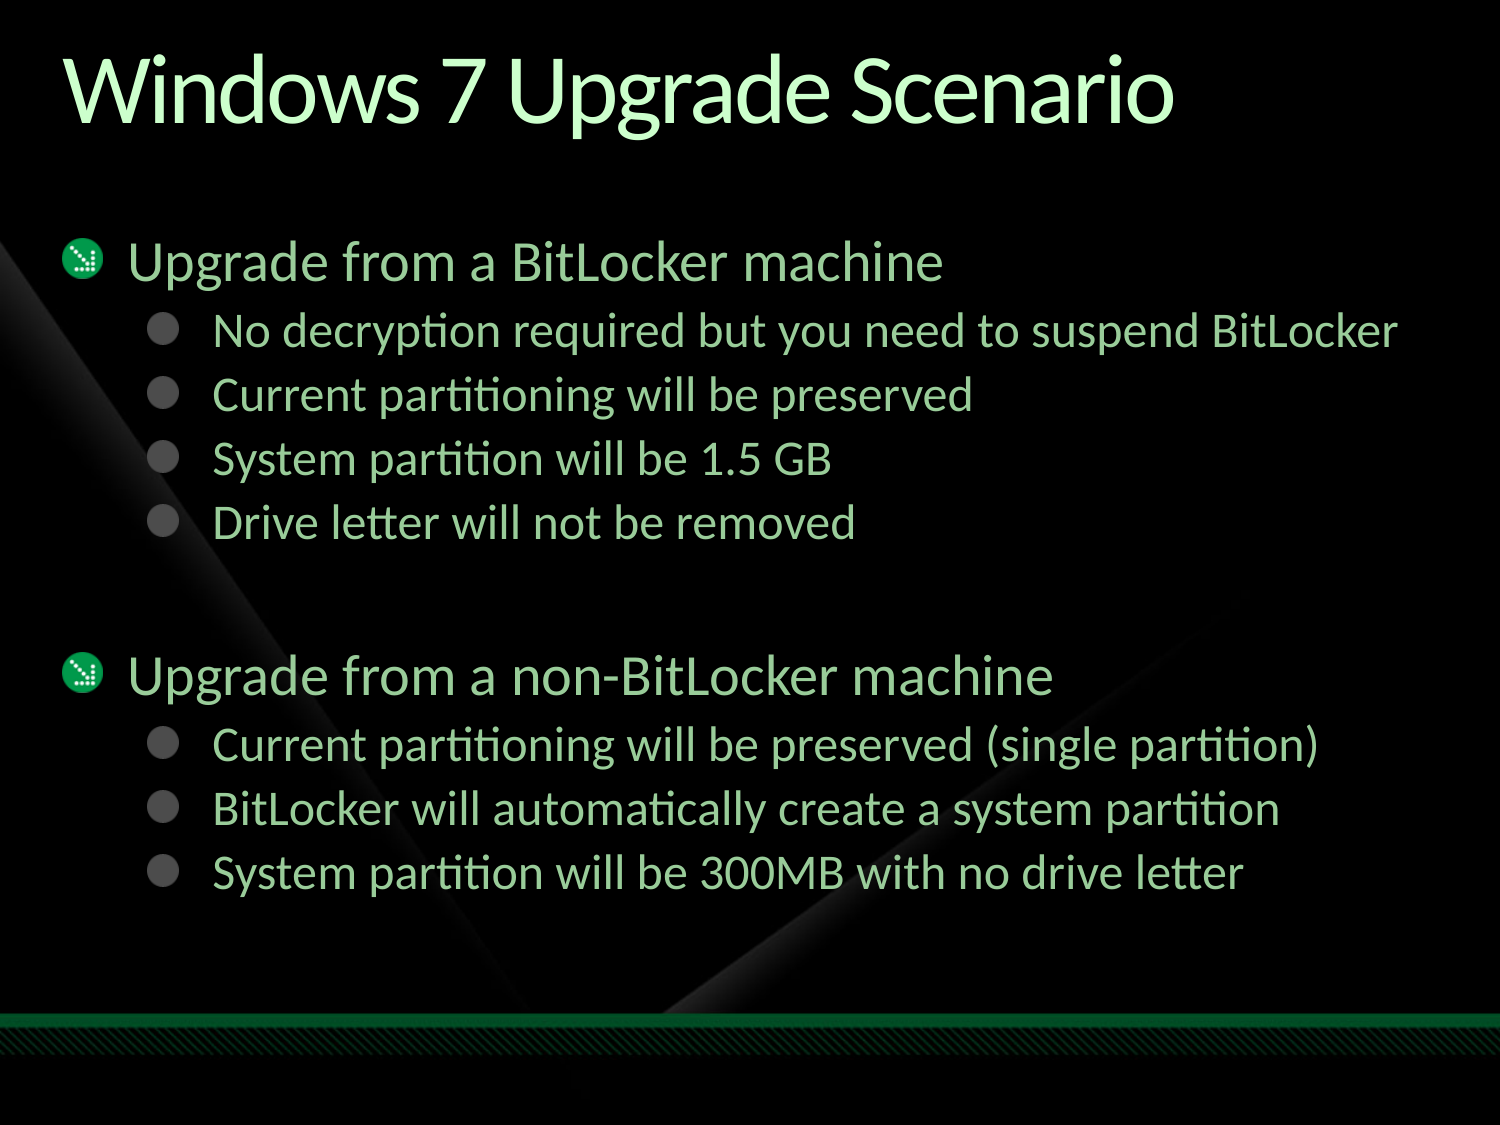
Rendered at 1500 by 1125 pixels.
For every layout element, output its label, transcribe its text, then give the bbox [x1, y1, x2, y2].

title Windows 7 Upgrade Scenario [62, 37, 1438, 147]
picture [0, 0, 1500, 1125]
list Upgrade from a BitLocker machine No decryption required but you need to suspend BitLocker Current partitioning will be preserved System partition will be 1.5 GB Drive letter will not be removed Upgrade from a non-BitLocker machine Current partitioning will be preserved (single partition) BitLocker will automatically create a system partition System partition will be 300MB with no drive letter [62, 231, 1438, 595]
